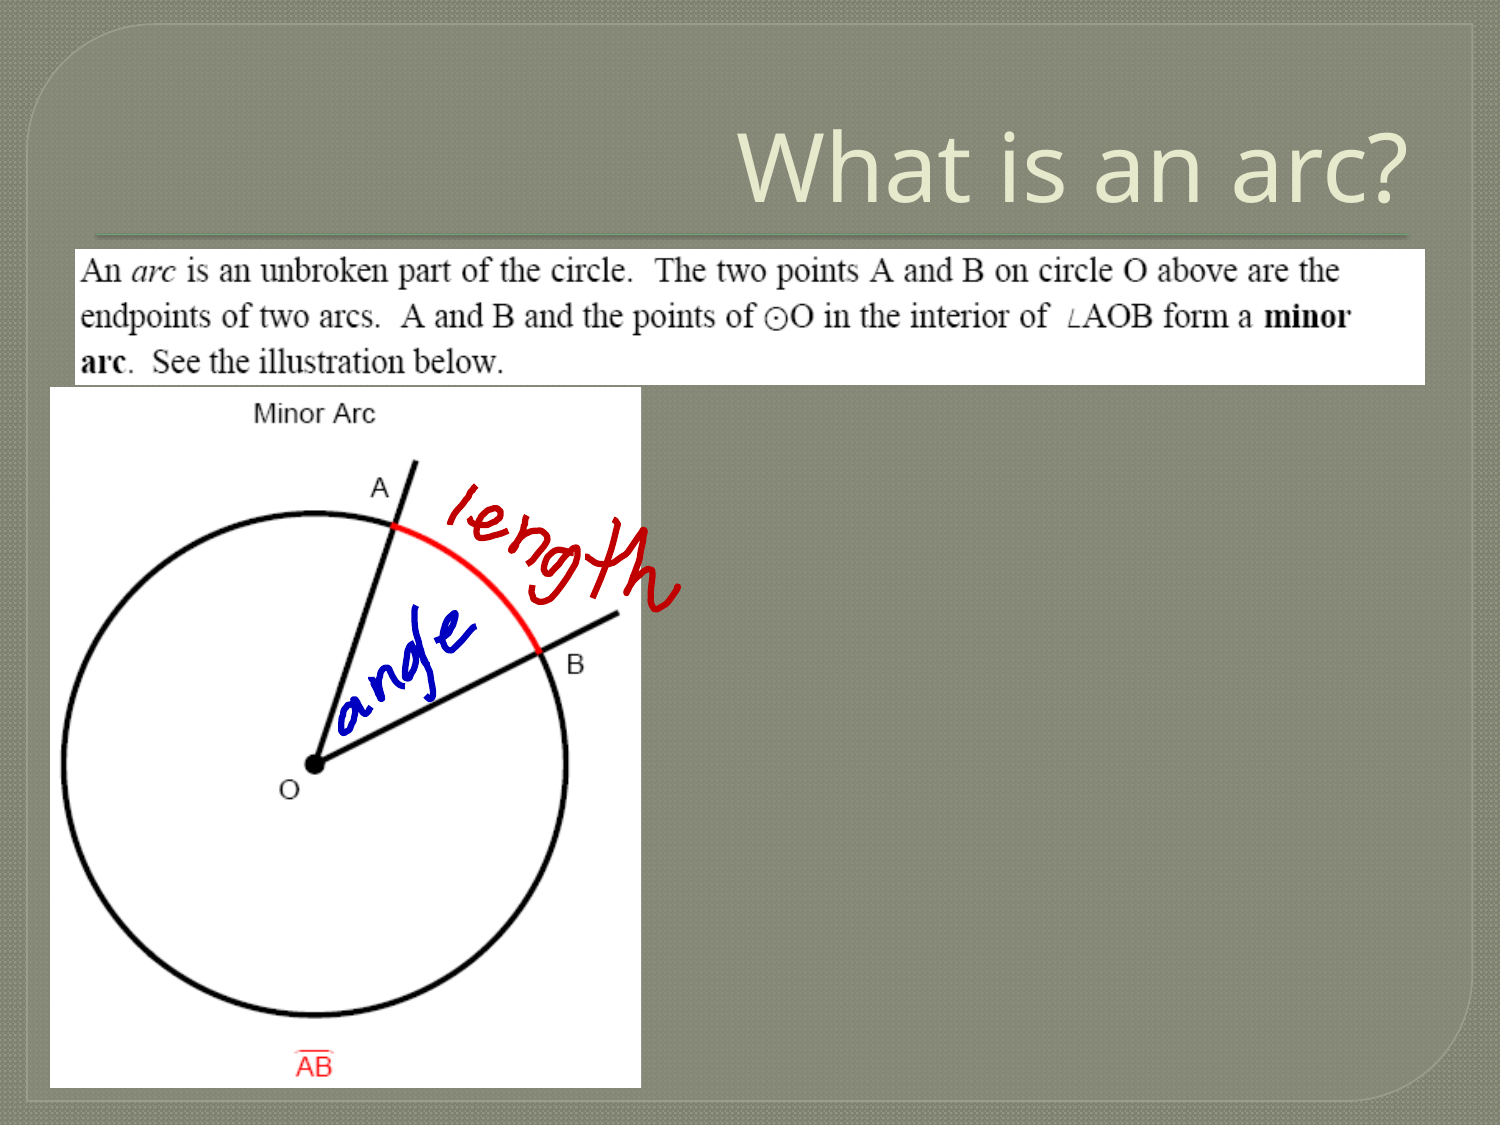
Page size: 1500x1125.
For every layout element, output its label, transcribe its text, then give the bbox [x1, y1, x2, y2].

text_box [648, 568, 679, 610]
picture [49, 387, 642, 1088]
title What is an arc? [75, 41, 1425, 230]
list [74, 249, 1426, 385]
